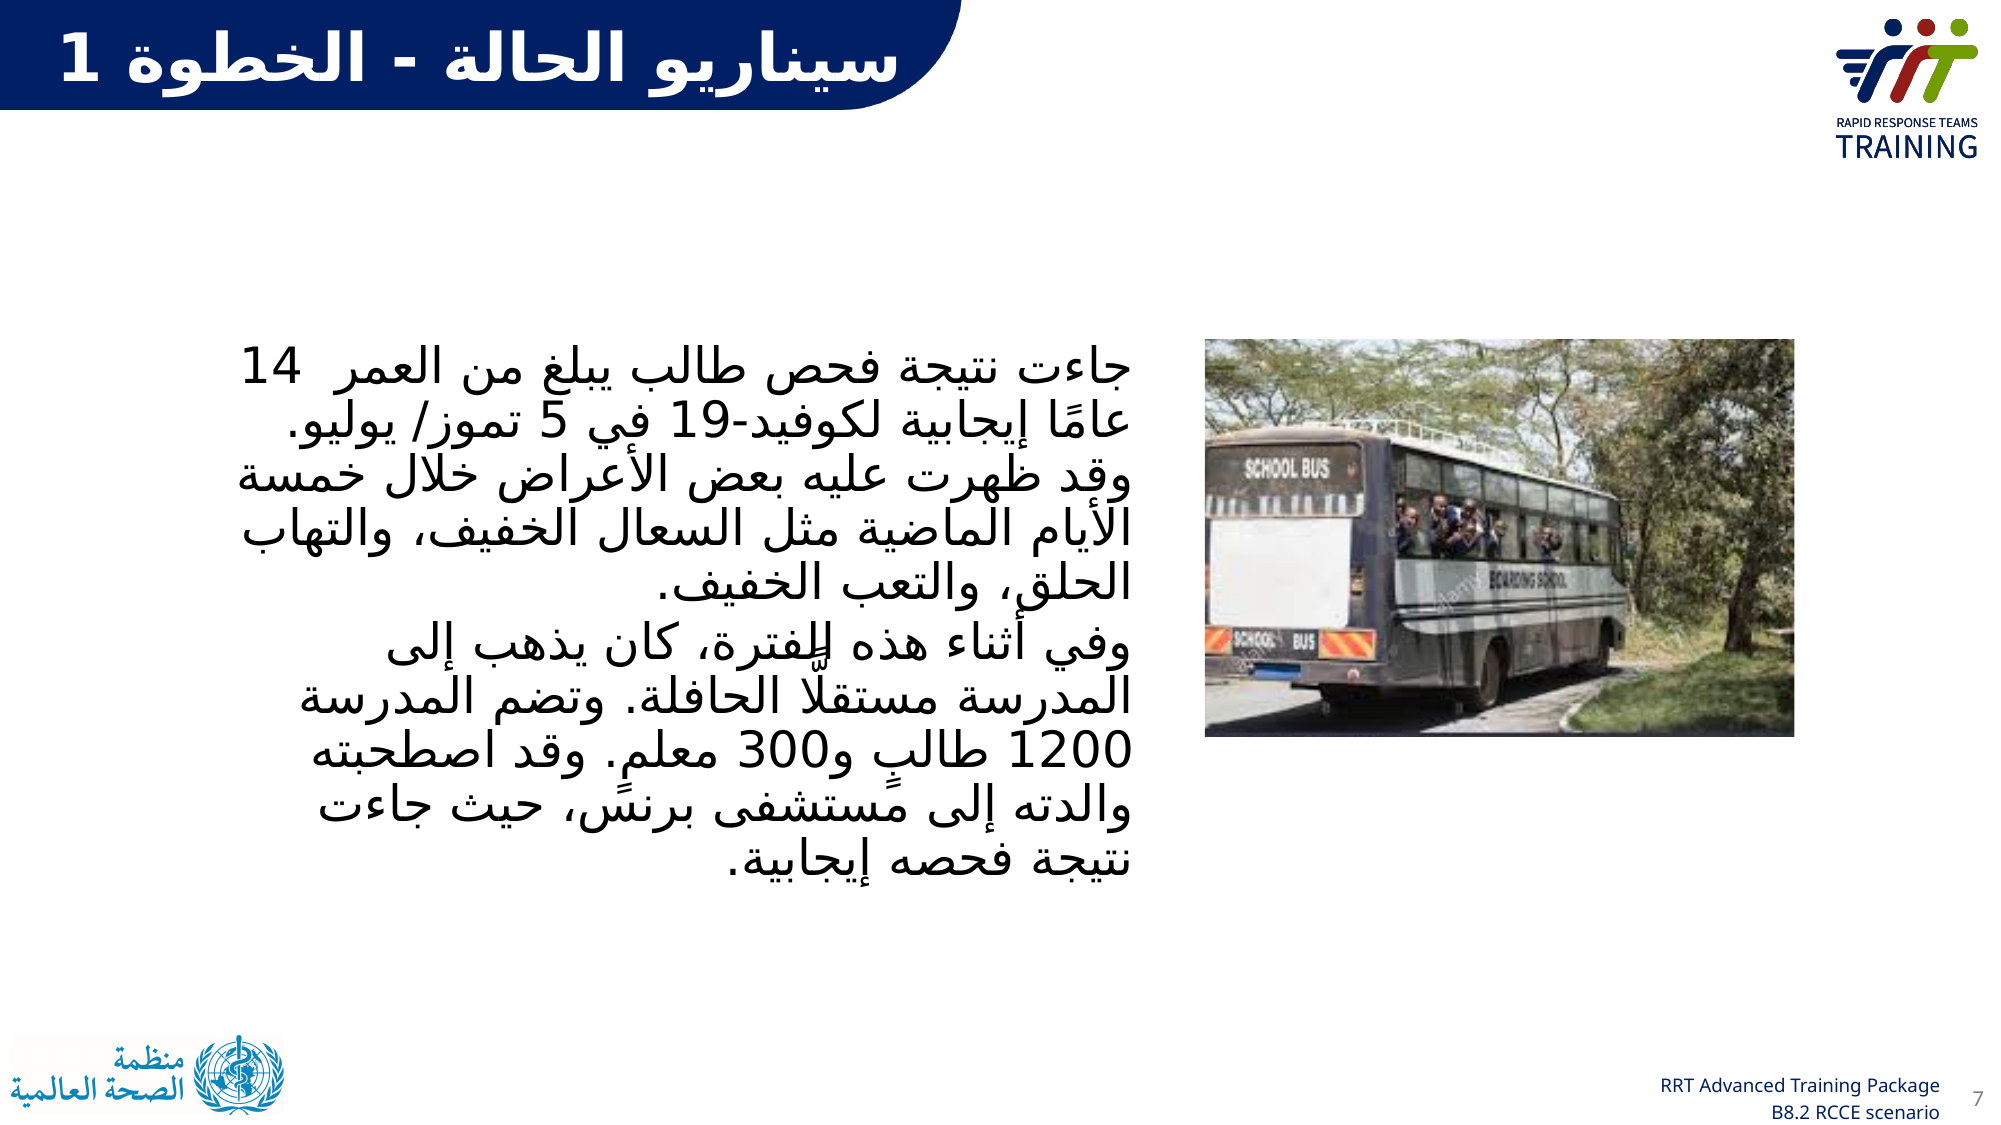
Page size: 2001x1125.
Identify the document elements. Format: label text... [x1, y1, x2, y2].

picture [0, 0, 962, 110]
picture [1204, 339, 1795, 738]
title سيناريو الحالة - الخطوة 1 [22, 14, 911, 105]
picture [1835, 19, 1978, 167]
picture [11, 1035, 284, 1115]
list جاءت نتيجة فحص طالب يبلغ من العمر 14 عامًا إيجابية لكوفيد-19 في 5 تموز/ يوليو. وقد ظهرت عليه بعض الأعراض خلال خمسة الأيام الماضية مثل السعال الخفيف، والتهاب الحلق، والتعب الخفيف. وفي أثناء هذه الفترة، كان يذهب إلى المدرسة مستقلًّا الحافلة. وتضم المدرسة 1200 طالبٍ و300 معلمٍ. وقد اصطحبته والدته إلى مستشفى برنس، حيث جاءت نتيجة فحصه إيجابية. [201, 332, 1142, 793]
picture [241, 1050, 247, 1059]
